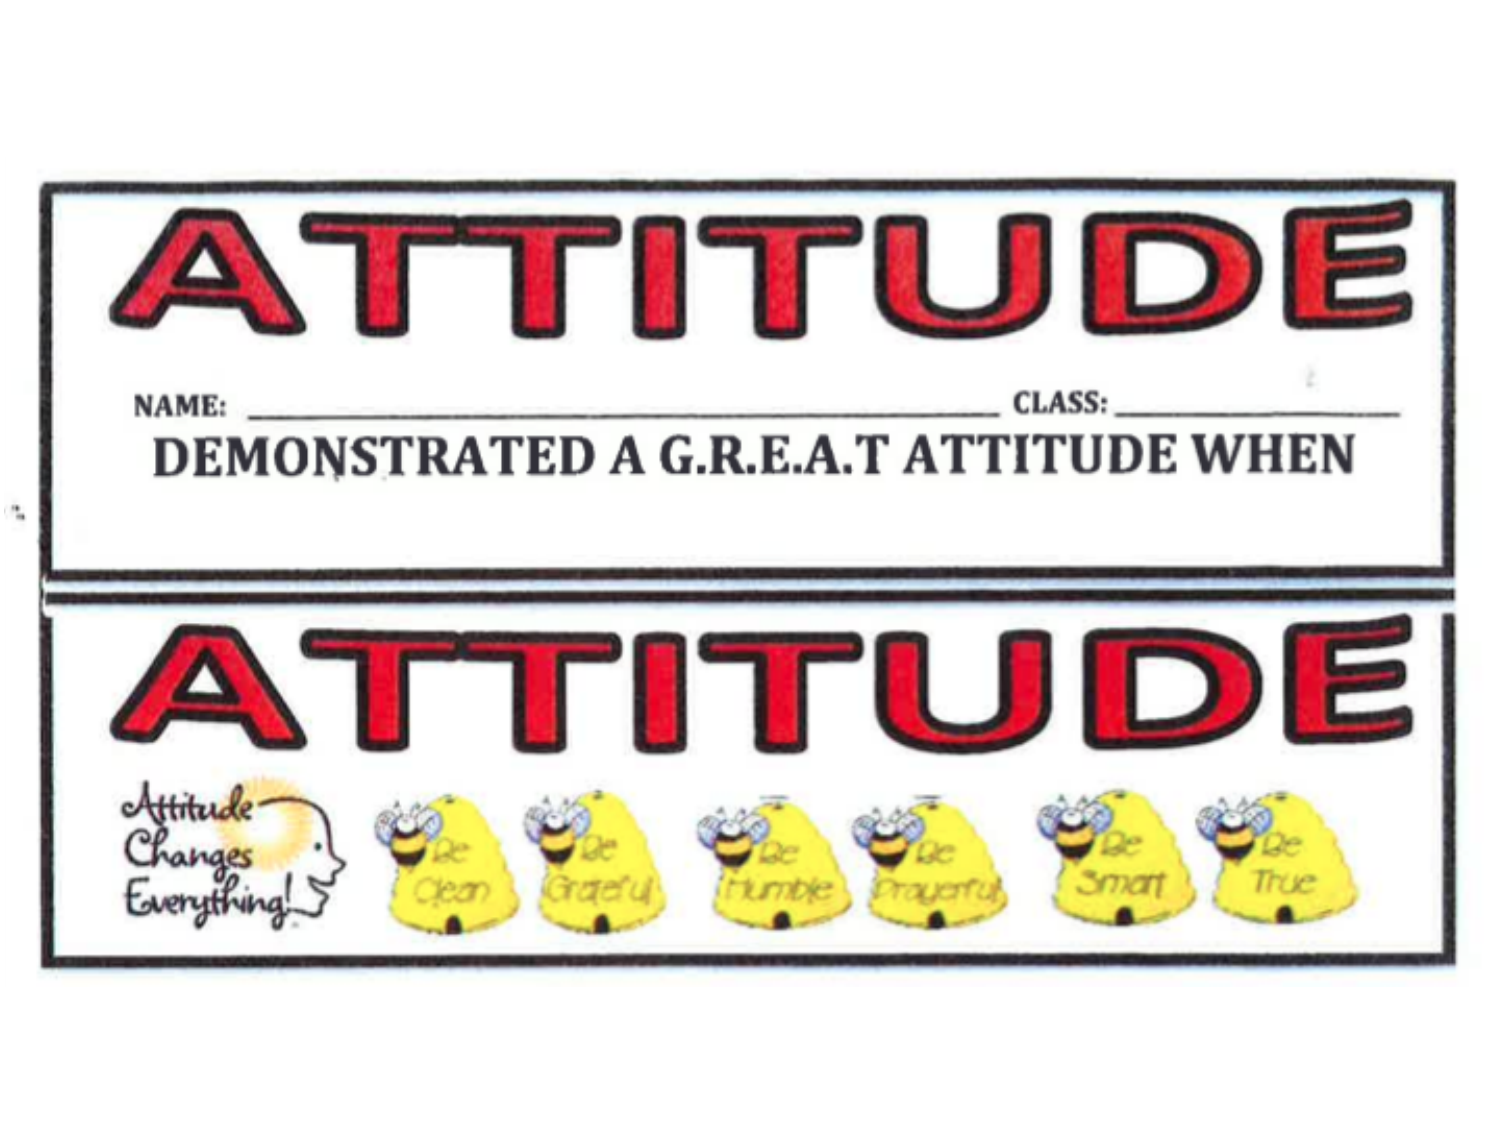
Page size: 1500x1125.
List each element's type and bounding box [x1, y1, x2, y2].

picture [3, 157, 1500, 987]
